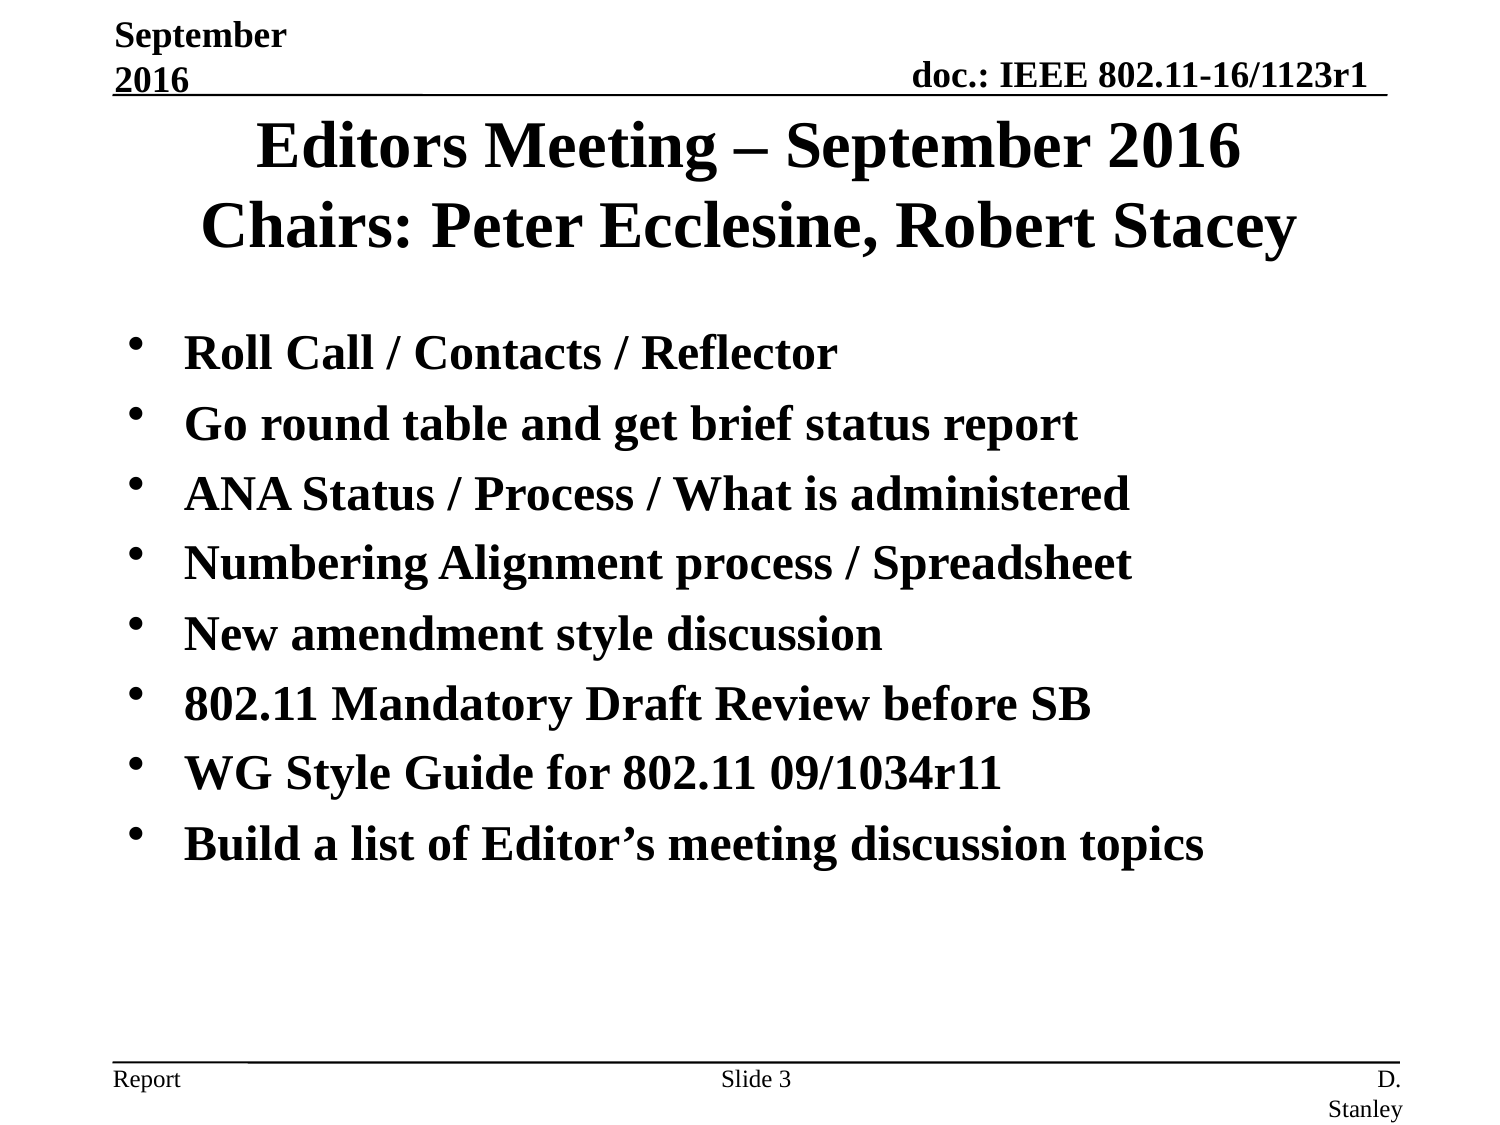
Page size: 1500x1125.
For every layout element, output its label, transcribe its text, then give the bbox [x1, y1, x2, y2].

title Editors Meeting – September 2016 Chairs: Peter Ecclesine, Robert Stacey [112, 125, 1388, 238]
slide_number Slide 3 [721, 1062, 792, 1093]
list Roll Call / Contacts / Reflector Go round table and get brief status report ANA Status / Process / What is administered Numbering Alignment process / Spreadsheet New amendment style discussion 802.11 Mandatory Draft Review before SB WG Style Guide for 802.11 09/1034r11 Build a list of Editor’s meeting discussion topics [112, 312, 1425, 1000]
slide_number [114, 54, 335, 100]
footer D. Stanley, HP Enterprise [1325, 1062, 1402, 1093]
